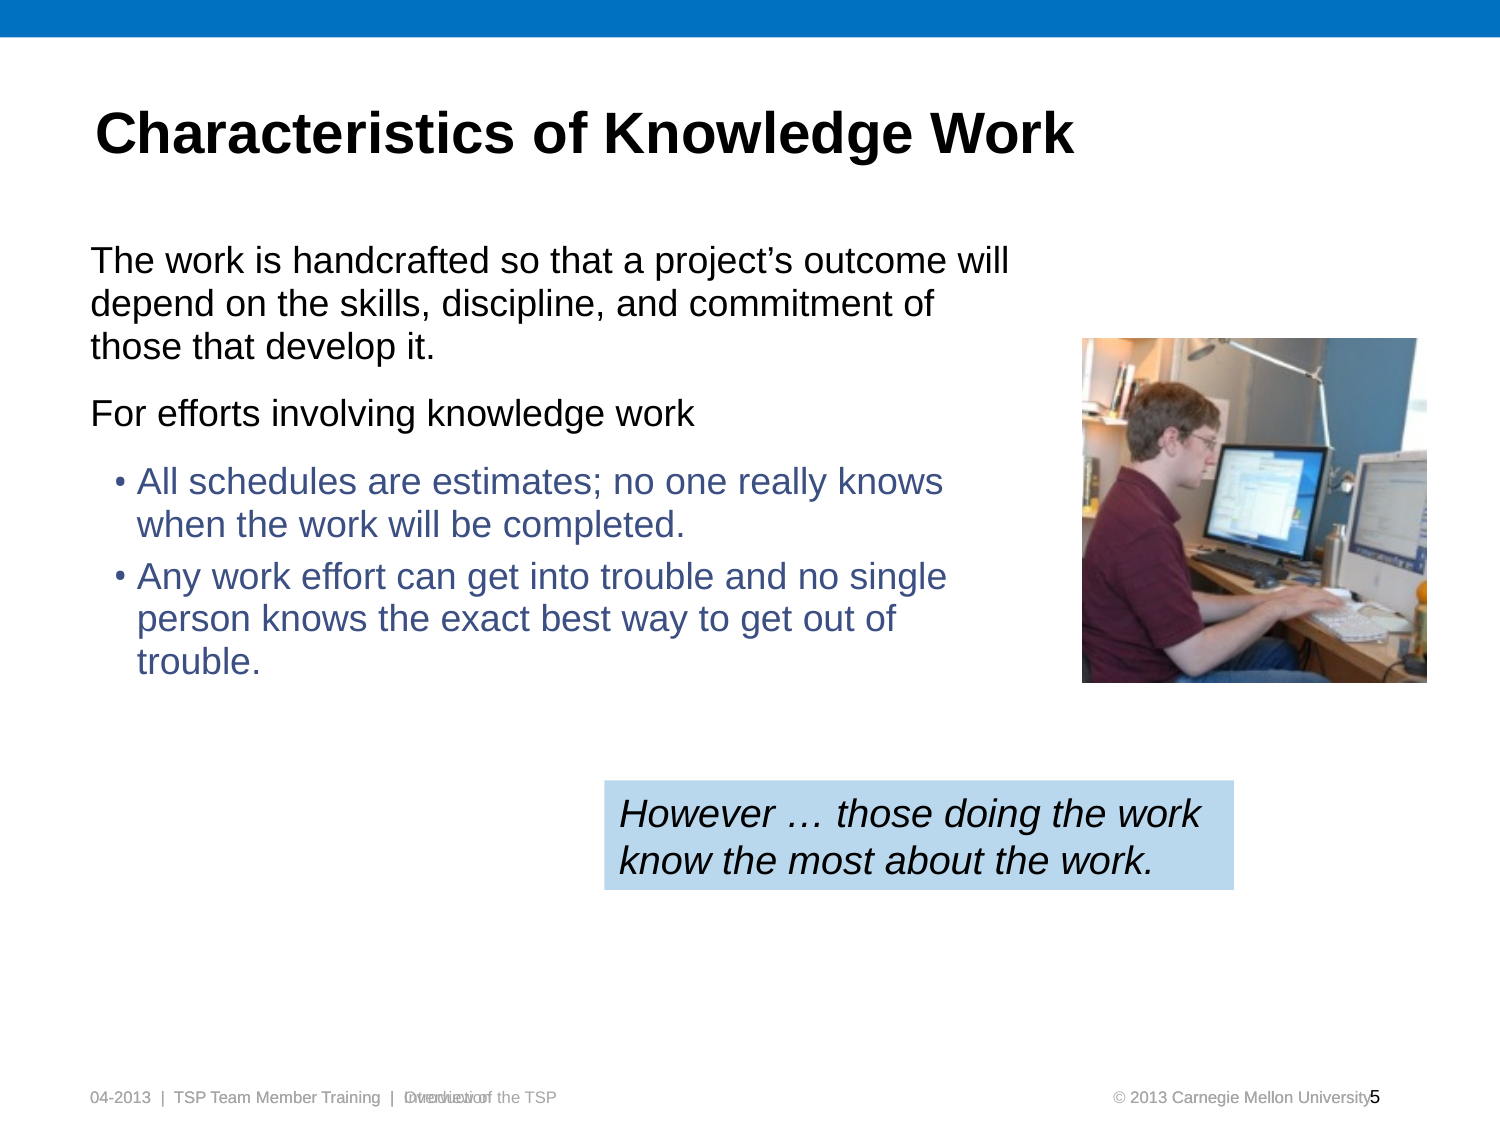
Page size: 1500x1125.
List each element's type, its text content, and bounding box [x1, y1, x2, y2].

list The work is handcrafted so that a project’s outcome will depend on the skills, discipline, and commitment of those that develop it. For efforts involving knowledge work All schedules are estimates; no one really knows when the work will be completed. Any work effort can get into trouble and no single person knows the exact best way to get out of trouble. [90, 239, 1029, 755]
picture [1082, 338, 1427, 683]
title Characteristics of Knowledge Work [94, 108, 1491, 166]
text_box However … those doing the work know the most about the work. [604, 780, 1234, 890]
